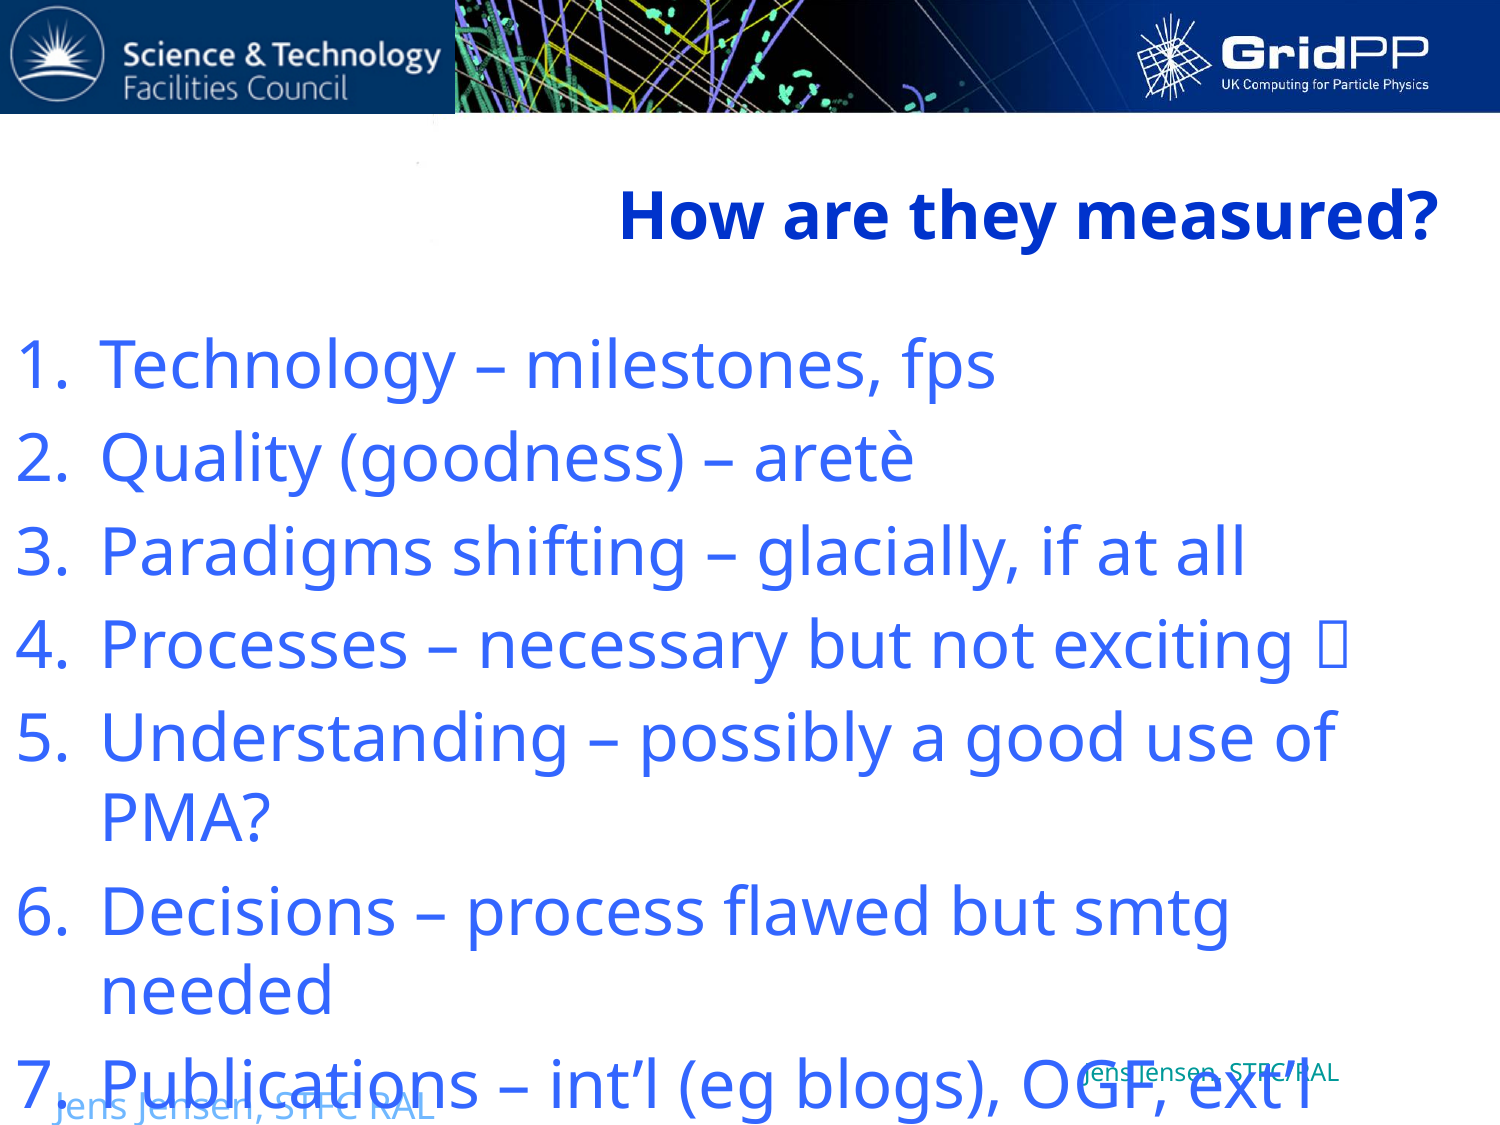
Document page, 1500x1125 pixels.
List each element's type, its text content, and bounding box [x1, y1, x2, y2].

title How are they measured? [584, 125, 1473, 301]
picture [0, 1036, 1500, 1125]
picture [0, 0, 1500, 314]
list Technology – milestones, fps Quality (goodness) – aretè Paradigms shifting – glacially, if at all Processes – necessary but not exciting  Understanding – possibly a good use of PMA? Decisions – process flawed but smtg needed Publications – int’l (eg blogs), OGF, ext’l [0, 314, 1500, 1036]
